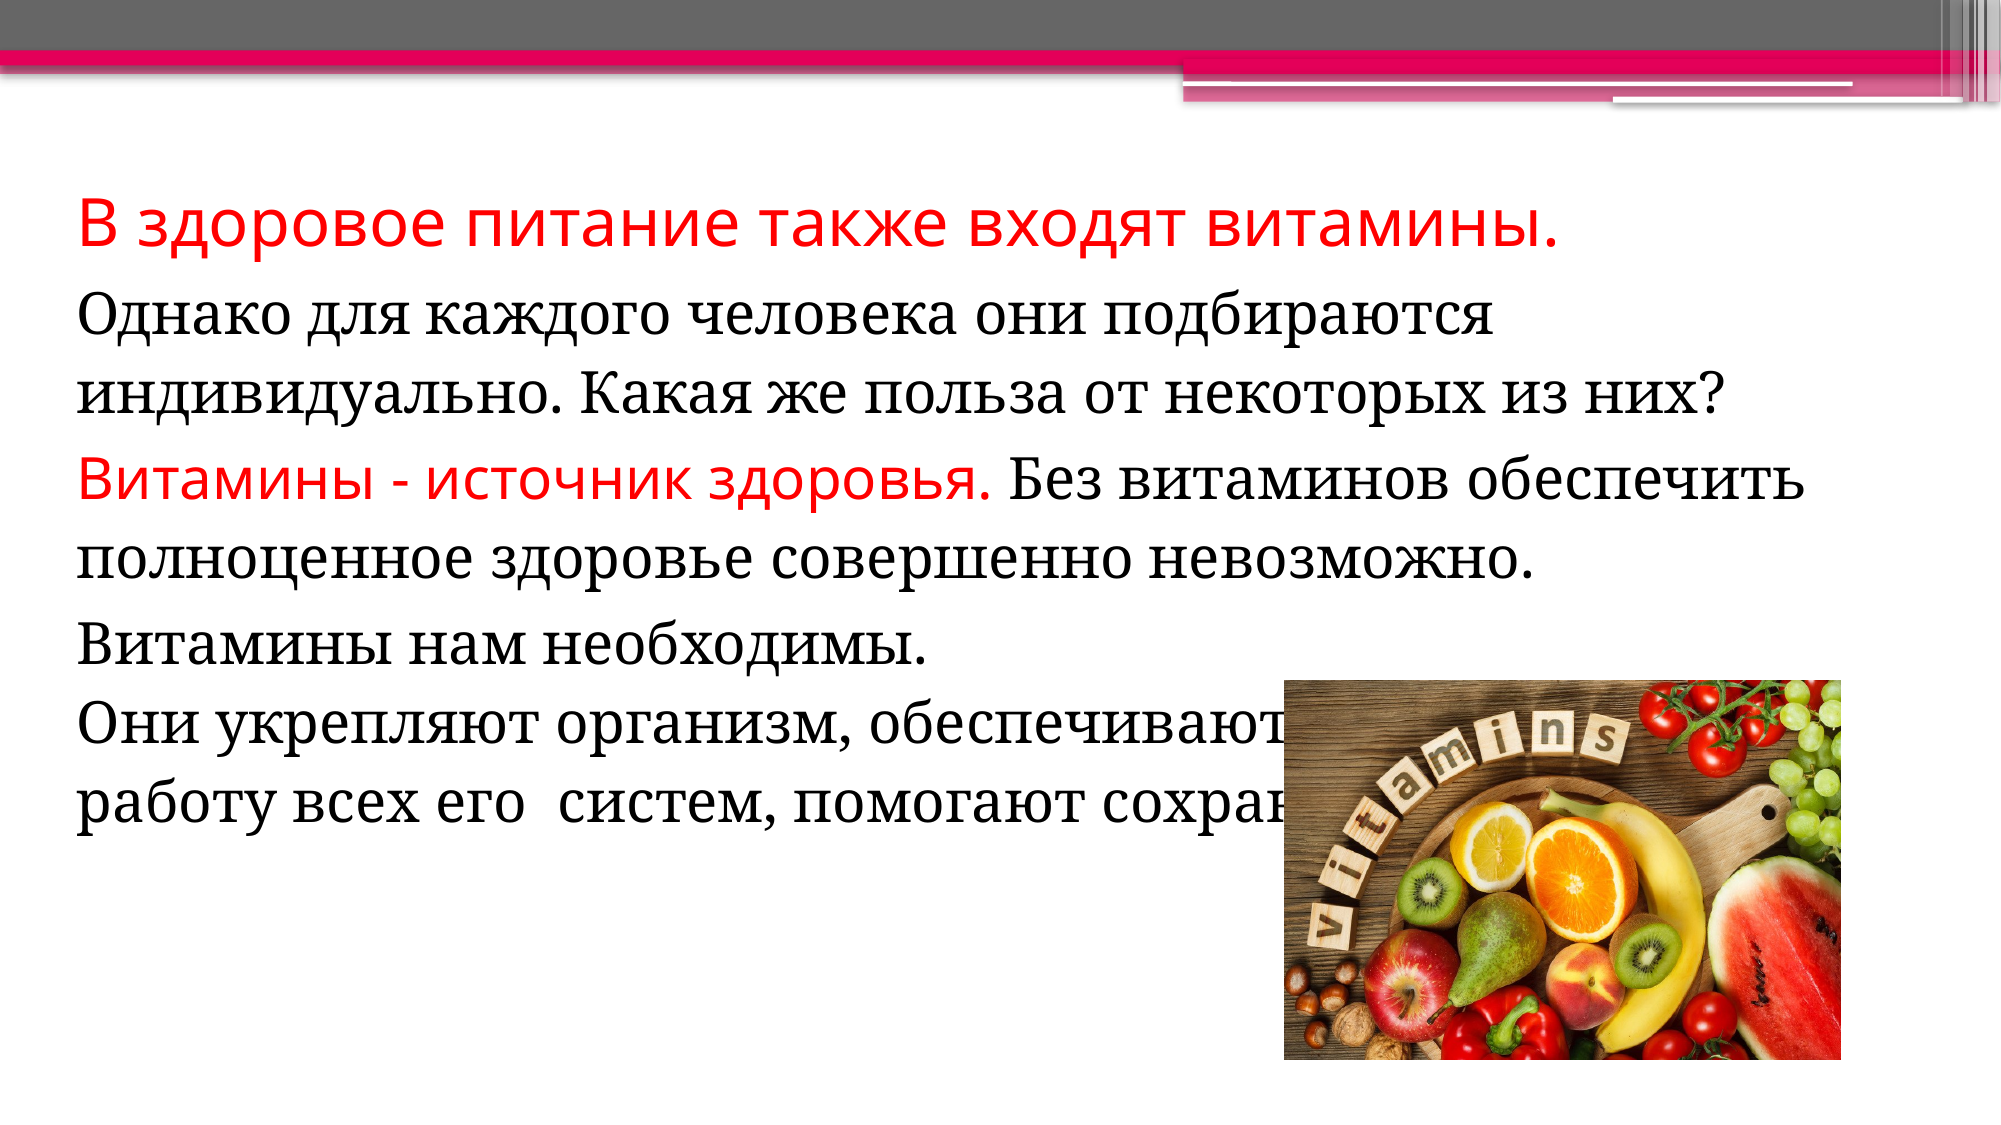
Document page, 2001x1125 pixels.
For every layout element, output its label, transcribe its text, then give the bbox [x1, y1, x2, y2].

picture [1284, 680, 1841, 1060]
list В здоровое питание также входят витамины. Однако для каждого человека они подбираются индивидуально. Какая же польза от некоторых из них? Витамины - источник здоровья. Без витаминов обеспечить полноценное здоровье совершенно невозможно. Витамины нам необходимы. Они укрепляют организм, обеспечивают нормальную работу всех его систем, помогают сохранить здоровье. [44, 168, 1935, 1125]
